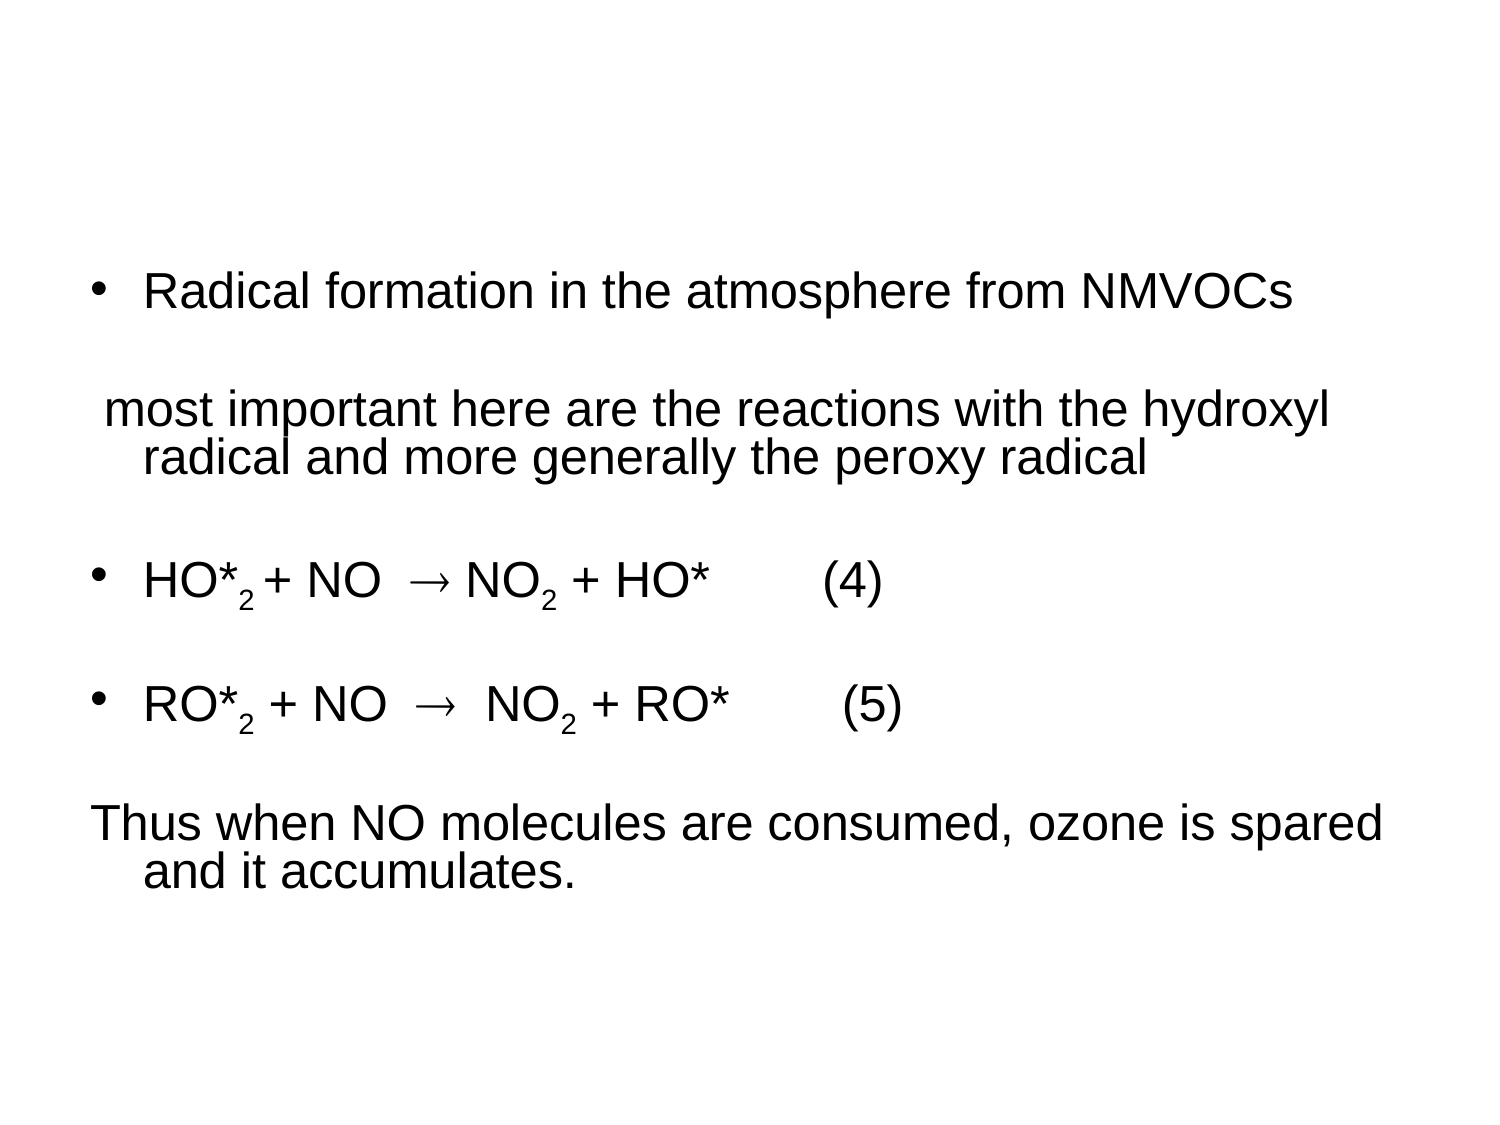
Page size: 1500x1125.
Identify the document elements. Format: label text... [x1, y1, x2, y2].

list Radical formation in the atmosphere from NMVOCs most important here are the reactions with the hydroxyl radical and more generally the peroxy radical HO*2 + NO  NO2 + HO* (4) RO*2 + NO  NO2 + RO* (5) Thus when NO molecules are consumed, ozone is spared and it accumulates. [75, 262, 1425, 1005]
